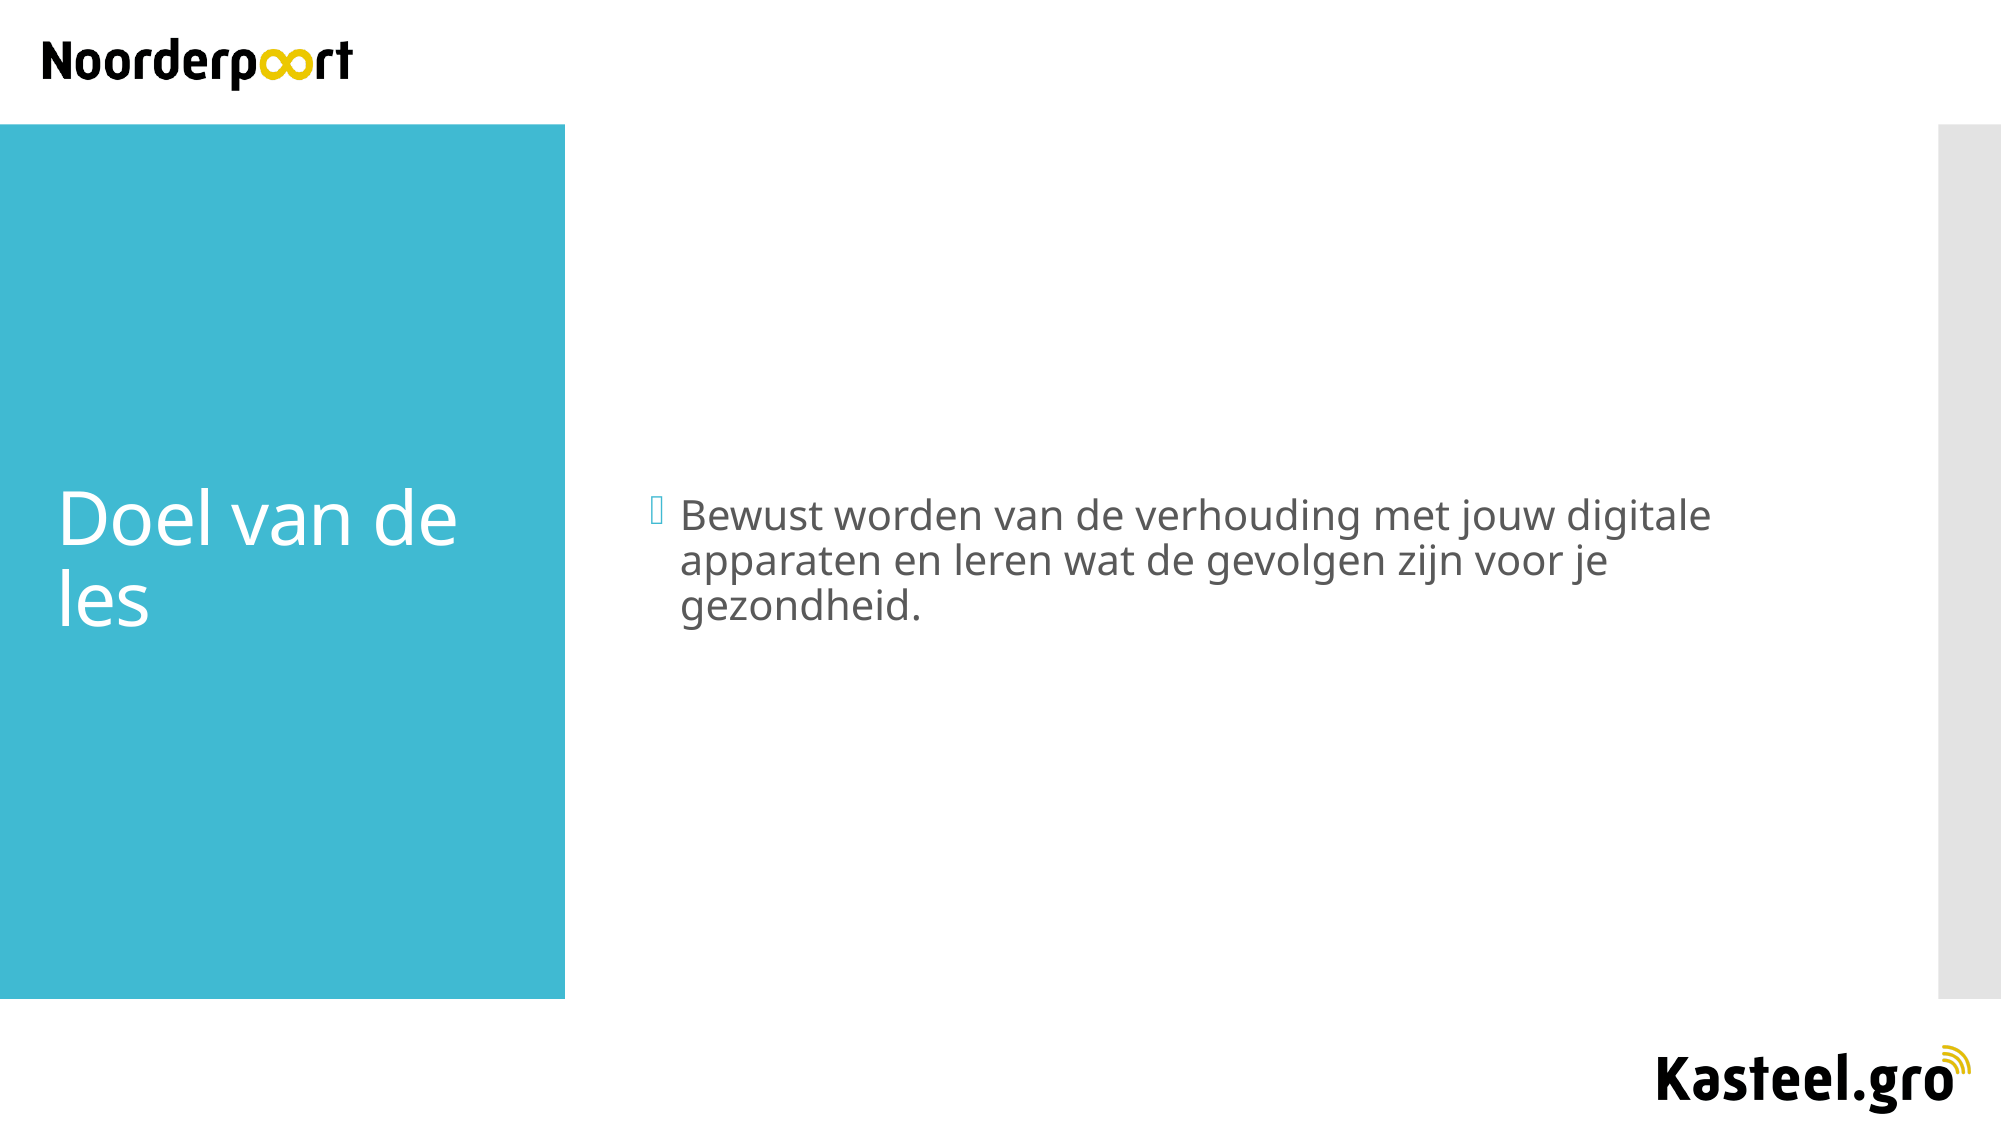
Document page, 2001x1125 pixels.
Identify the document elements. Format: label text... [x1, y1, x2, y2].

picture [1657, 1045, 1971, 1114]
title Doel van de les [41, 184, 525, 940]
list Bewust worden van de verhouding met jouw digitale apparaten en leren wat de gevolgen zijn voor je gezondheid. [634, 141, 1835, 982]
picture [41, 35, 354, 92]
